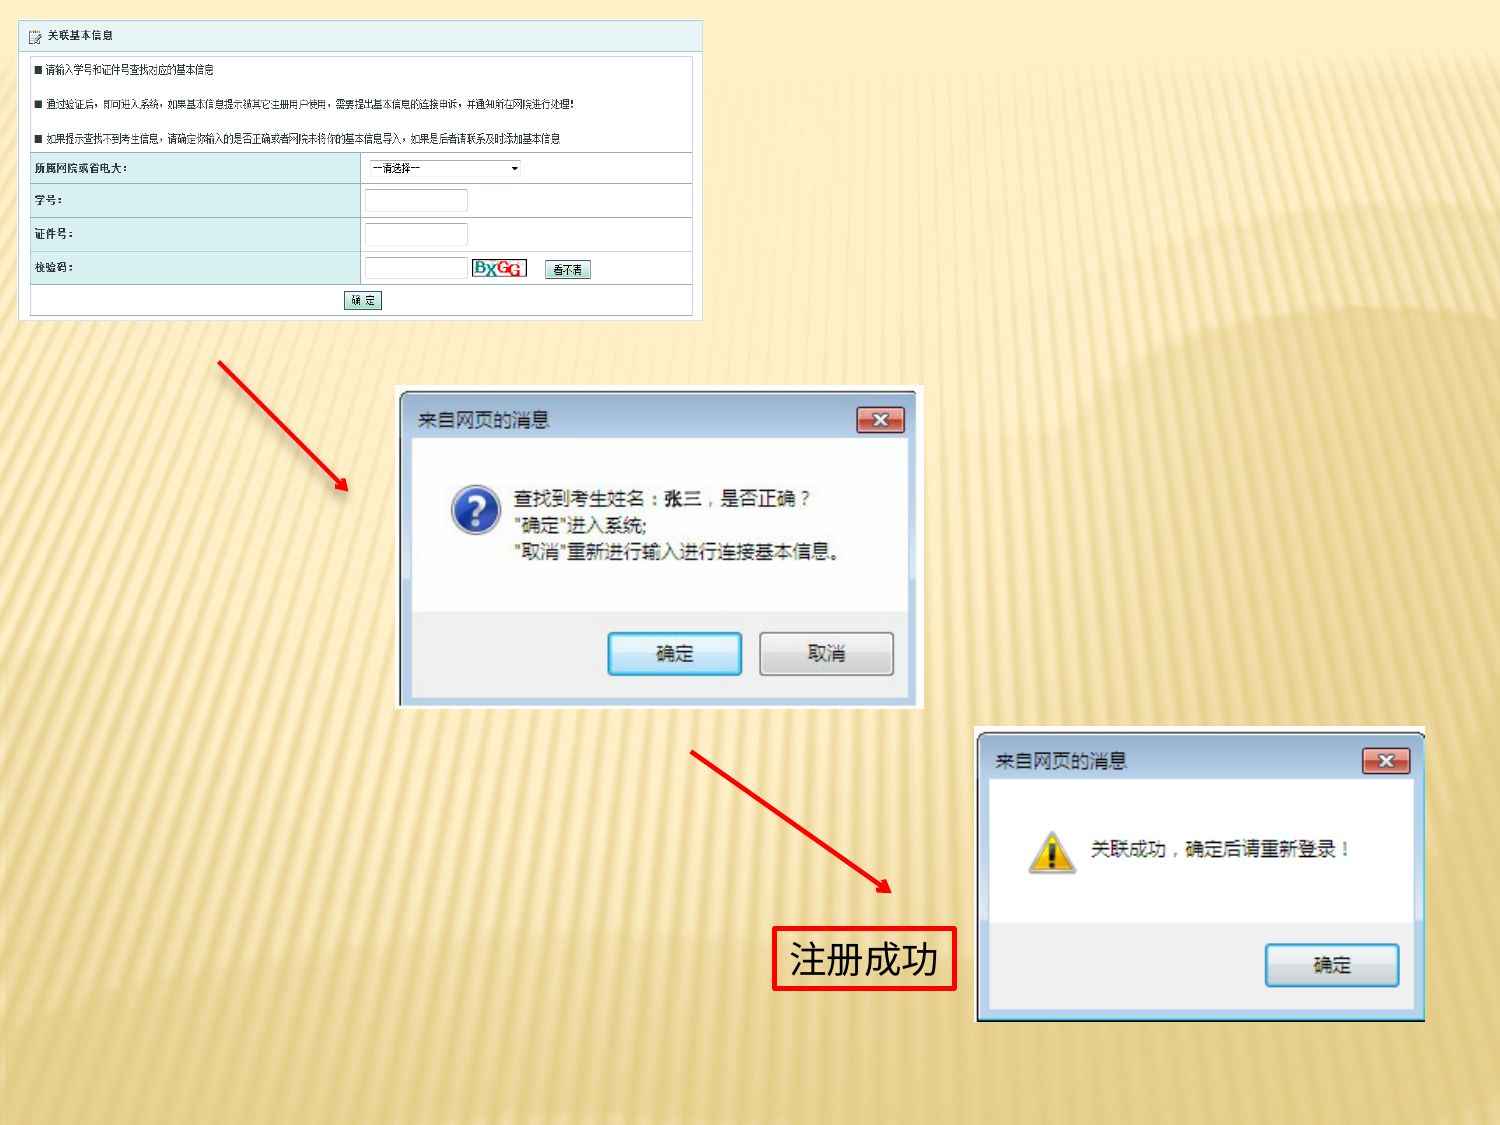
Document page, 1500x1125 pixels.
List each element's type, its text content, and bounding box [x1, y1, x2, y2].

picture [17, 18, 704, 321]
text_box 注册成功 [774, 928, 955, 989]
picture [974, 725, 1425, 1022]
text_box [218, 361, 349, 492]
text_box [690, 751, 892, 894]
picture [395, 385, 925, 710]
